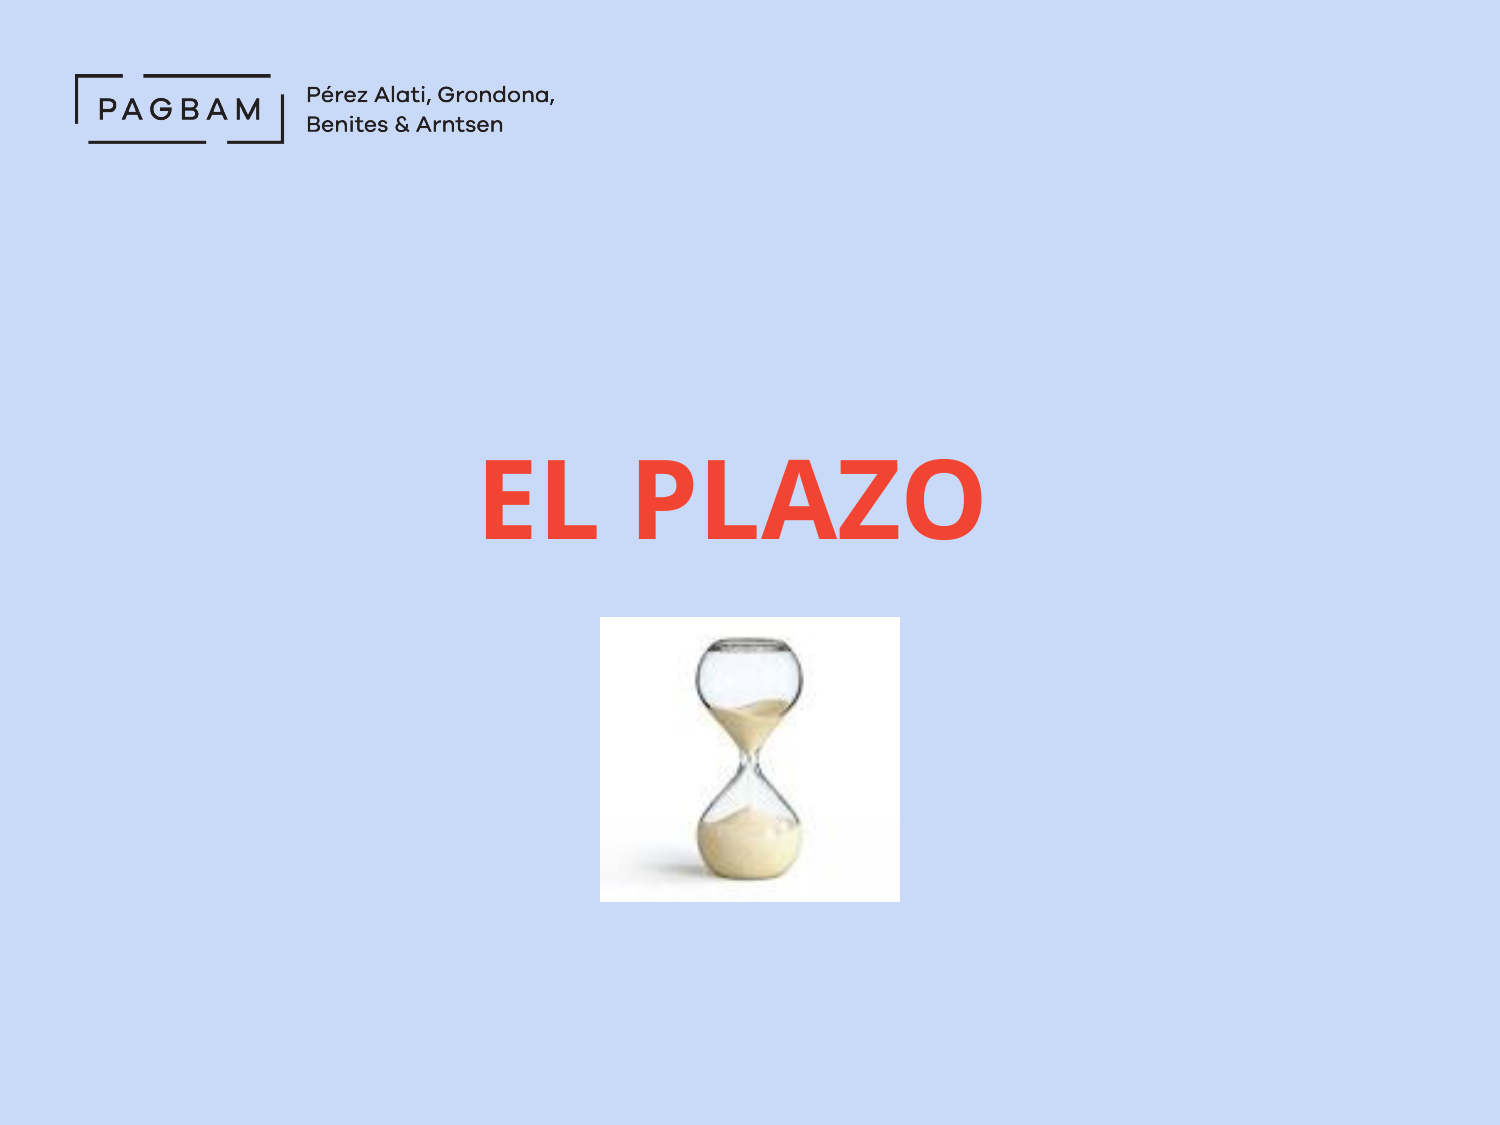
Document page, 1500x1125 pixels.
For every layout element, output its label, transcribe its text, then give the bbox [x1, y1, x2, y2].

picture [600, 616, 900, 902]
title EL PLAZO [75, 68, 1425, 224]
list [96, 353, 1447, 1031]
